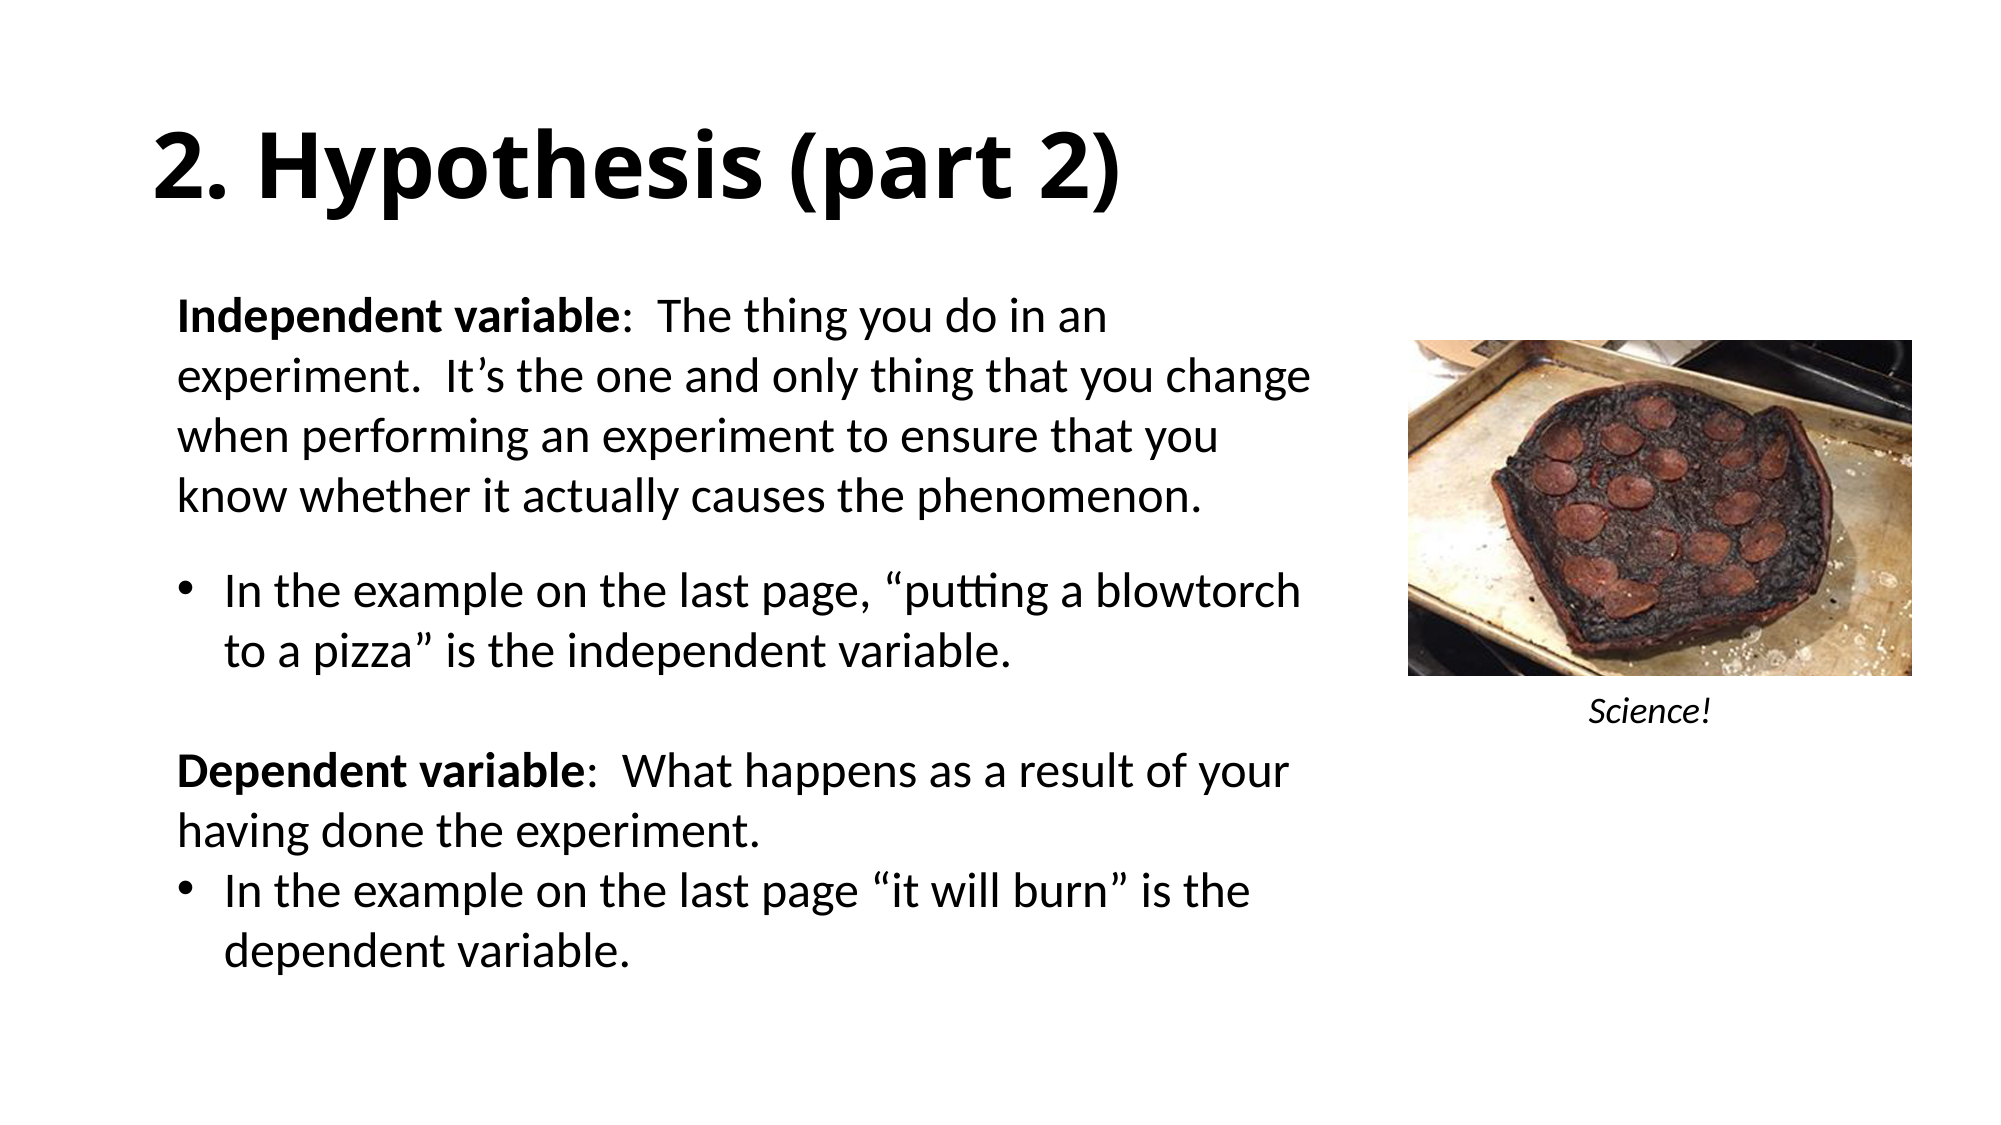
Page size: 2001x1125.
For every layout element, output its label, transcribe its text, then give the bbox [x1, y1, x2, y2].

picture [1408, 340, 1912, 676]
text_box Science! [1573, 678, 2000, 739]
text_box Independent variable: The thing you do in an experiment. It’s the one and only thing that you change when performing an experiment to ensure that you know whether it actually causes the phenomenon. In the example on the last page, “putting a blowtorch to a pizza” is the independent variable. Dependent variable: What happens as a result of your having done the experiment. In the example on the last page “it will burn” is the dependent variable. [162, 274, 1337, 985]
title 2. Hypothesis (part 2) [137, 59, 1863, 278]
